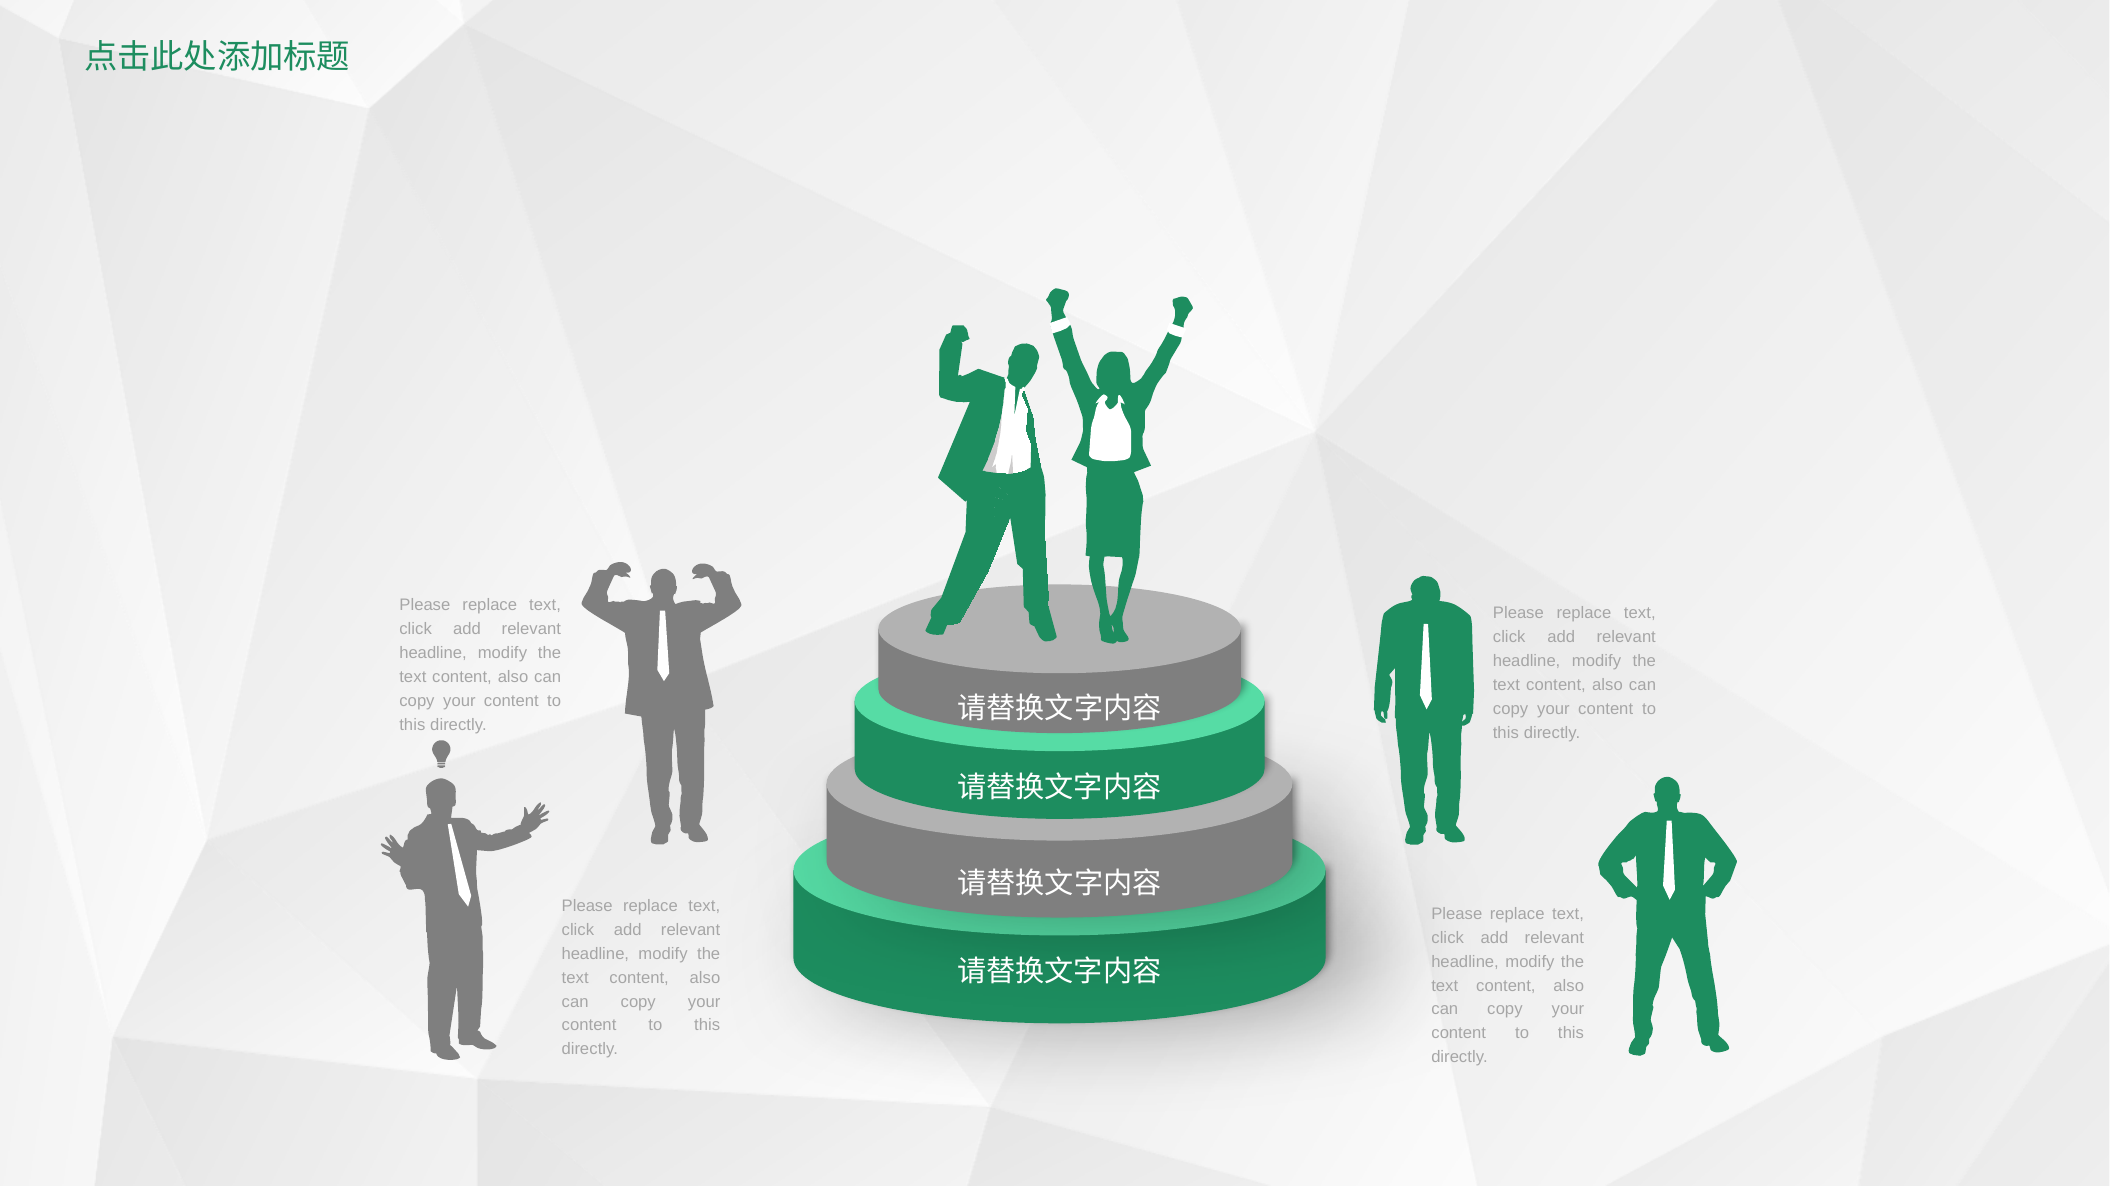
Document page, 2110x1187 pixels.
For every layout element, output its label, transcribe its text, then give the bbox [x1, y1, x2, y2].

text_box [878, 584, 1241, 734]
picture [0, 0, 2110, 1186]
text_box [1373, 575, 1475, 845]
text_box Please replace text, click add relevant headline, modify the text content, also can copy your content to this directly. [399, 590, 562, 734]
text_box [793, 805, 1326, 1024]
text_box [1598, 776, 1737, 1056]
text_box Please replace text, click add relevant headline, modify the text content, also can copy your content to this directly. [561, 890, 721, 1059]
text_box 点击此处添加标题 [69, 27, 380, 86]
text_box Please replace text, click add relevant headline, modify the text content, also can copy your content to this directly. [1431, 898, 1585, 1067]
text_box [826, 726, 1293, 918]
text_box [581, 562, 742, 845]
text_box Please replace text, click add relevant headline, modify the text content, also can copy your content to this directly. [1492, 598, 1657, 742]
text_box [926, 288, 1193, 644]
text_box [380, 740, 550, 1060]
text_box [854, 650, 1265, 819]
